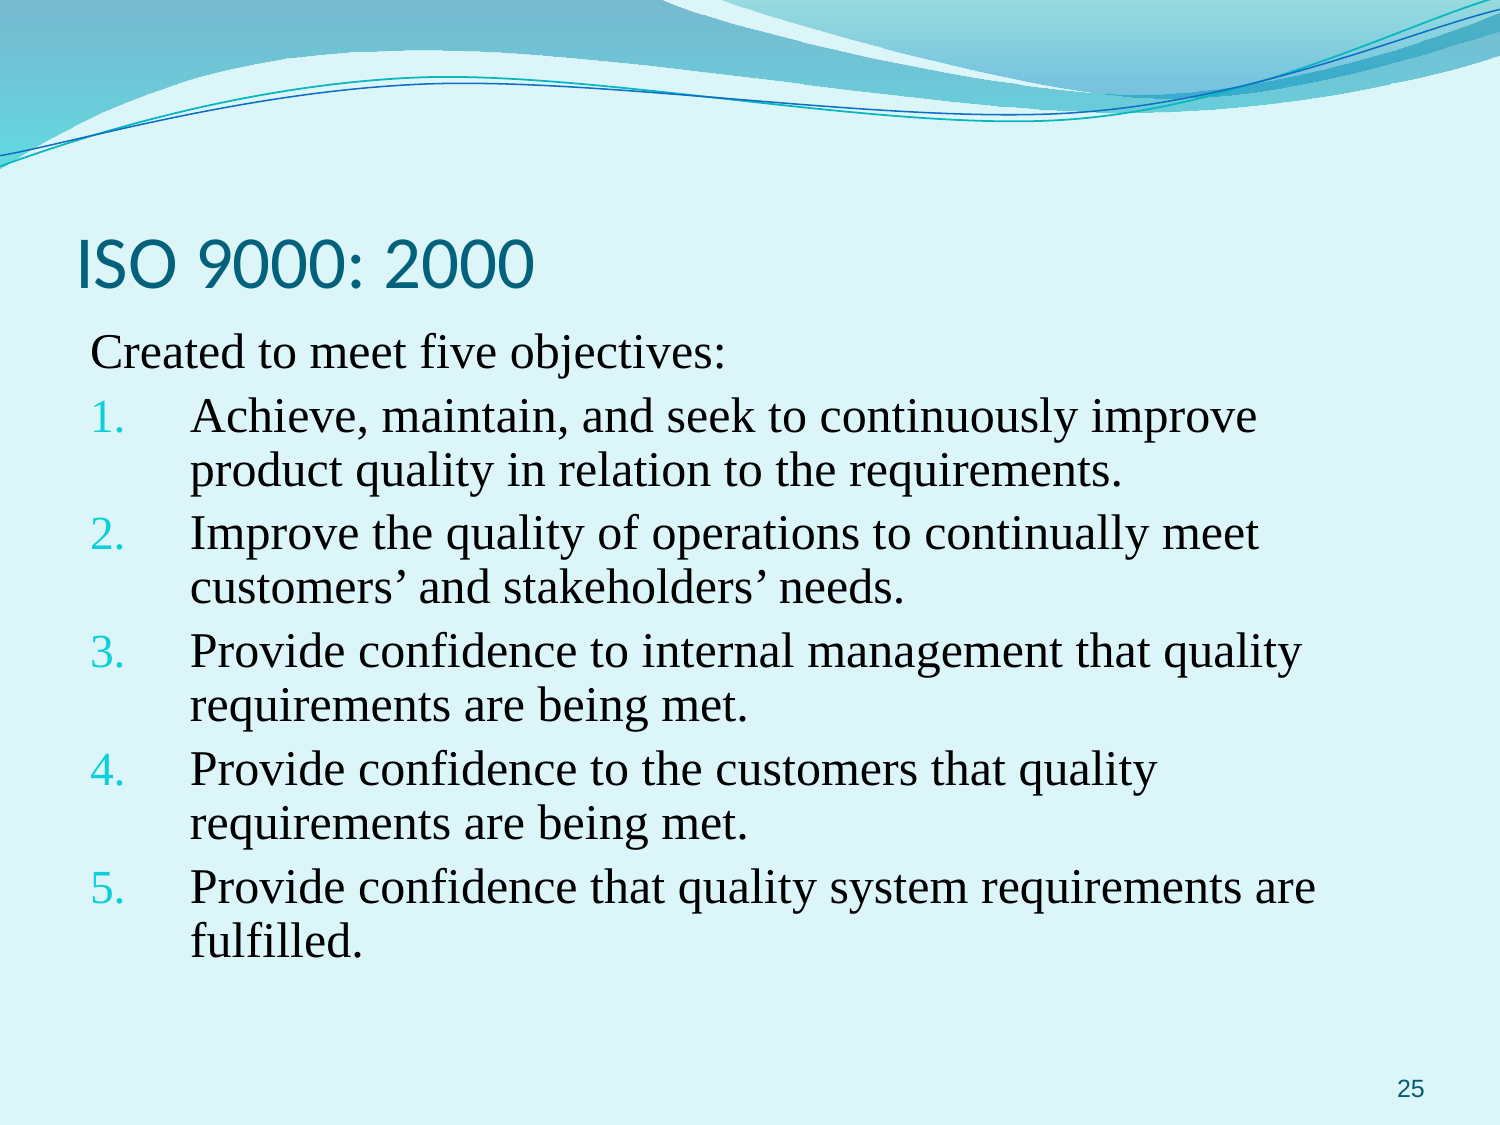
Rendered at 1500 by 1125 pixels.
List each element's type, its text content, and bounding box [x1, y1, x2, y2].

list Created to meet five objectives: Achieve, maintain, and seek to continuously improve product quality in relation to the requirements. Improve the quality of operations to continually meet customers’ and stakeholders’ needs. Provide confidence to internal management that quality requirements are being met. Provide confidence to the customers that quality requirements are being met. Provide confidence that quality system requirements are fulfilled. [74, 317, 1426, 1038]
title ISO 9000: 2000 [74, 115, 1426, 304]
slide_number 25 [1299, 1042, 1425, 1103]
